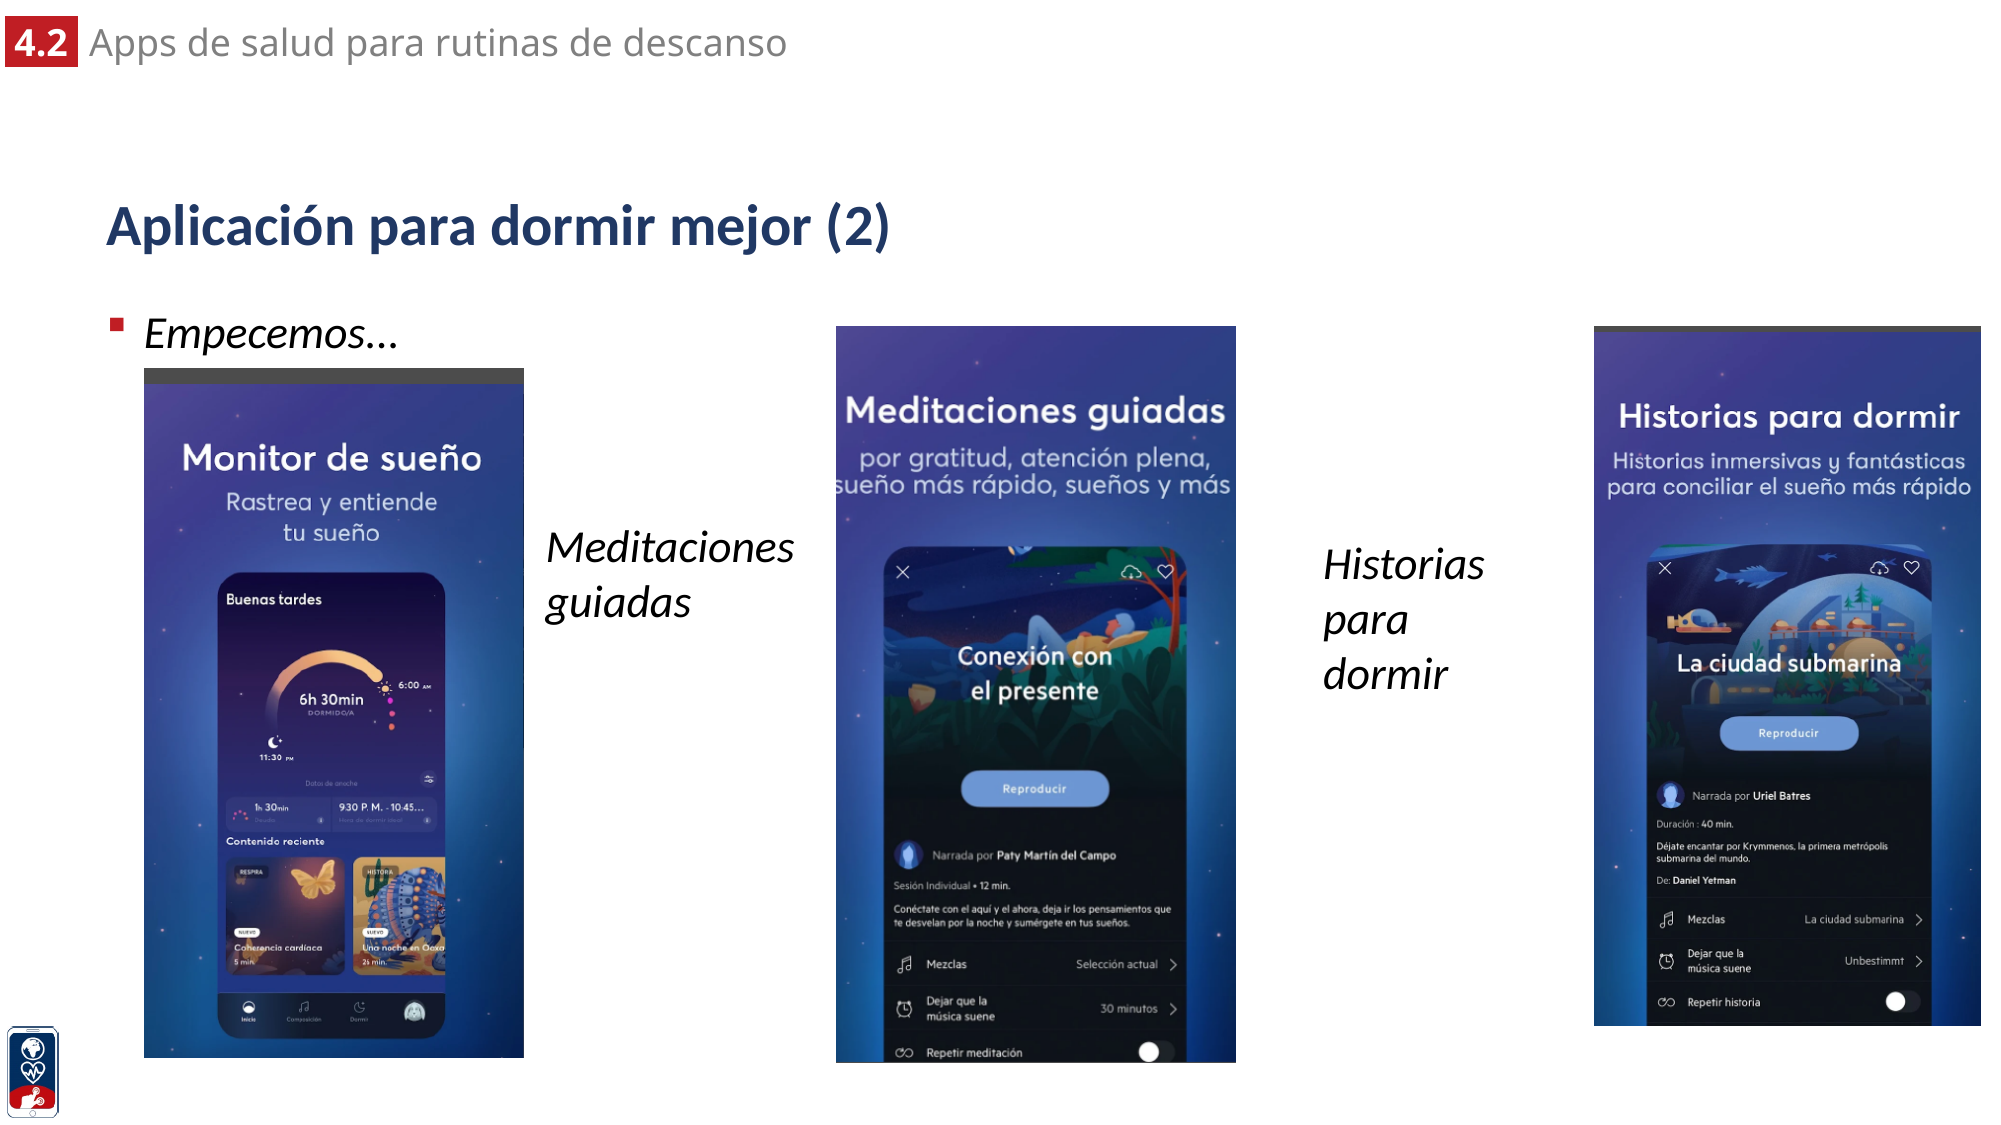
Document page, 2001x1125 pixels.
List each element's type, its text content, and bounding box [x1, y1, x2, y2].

title Aplicación para dormir mejor (2) [91, 177, 1906, 277]
picture [1594, 326, 1981, 1026]
picture [7, 1026, 59, 1118]
text_box Historias para dormir [1308, 526, 1557, 898]
picture [836, 326, 1236, 1063]
list Empecemos... [91, 295, 1052, 1094]
text_box Meditaciones guiadas [530, 508, 836, 880]
picture [144, 368, 524, 1058]
